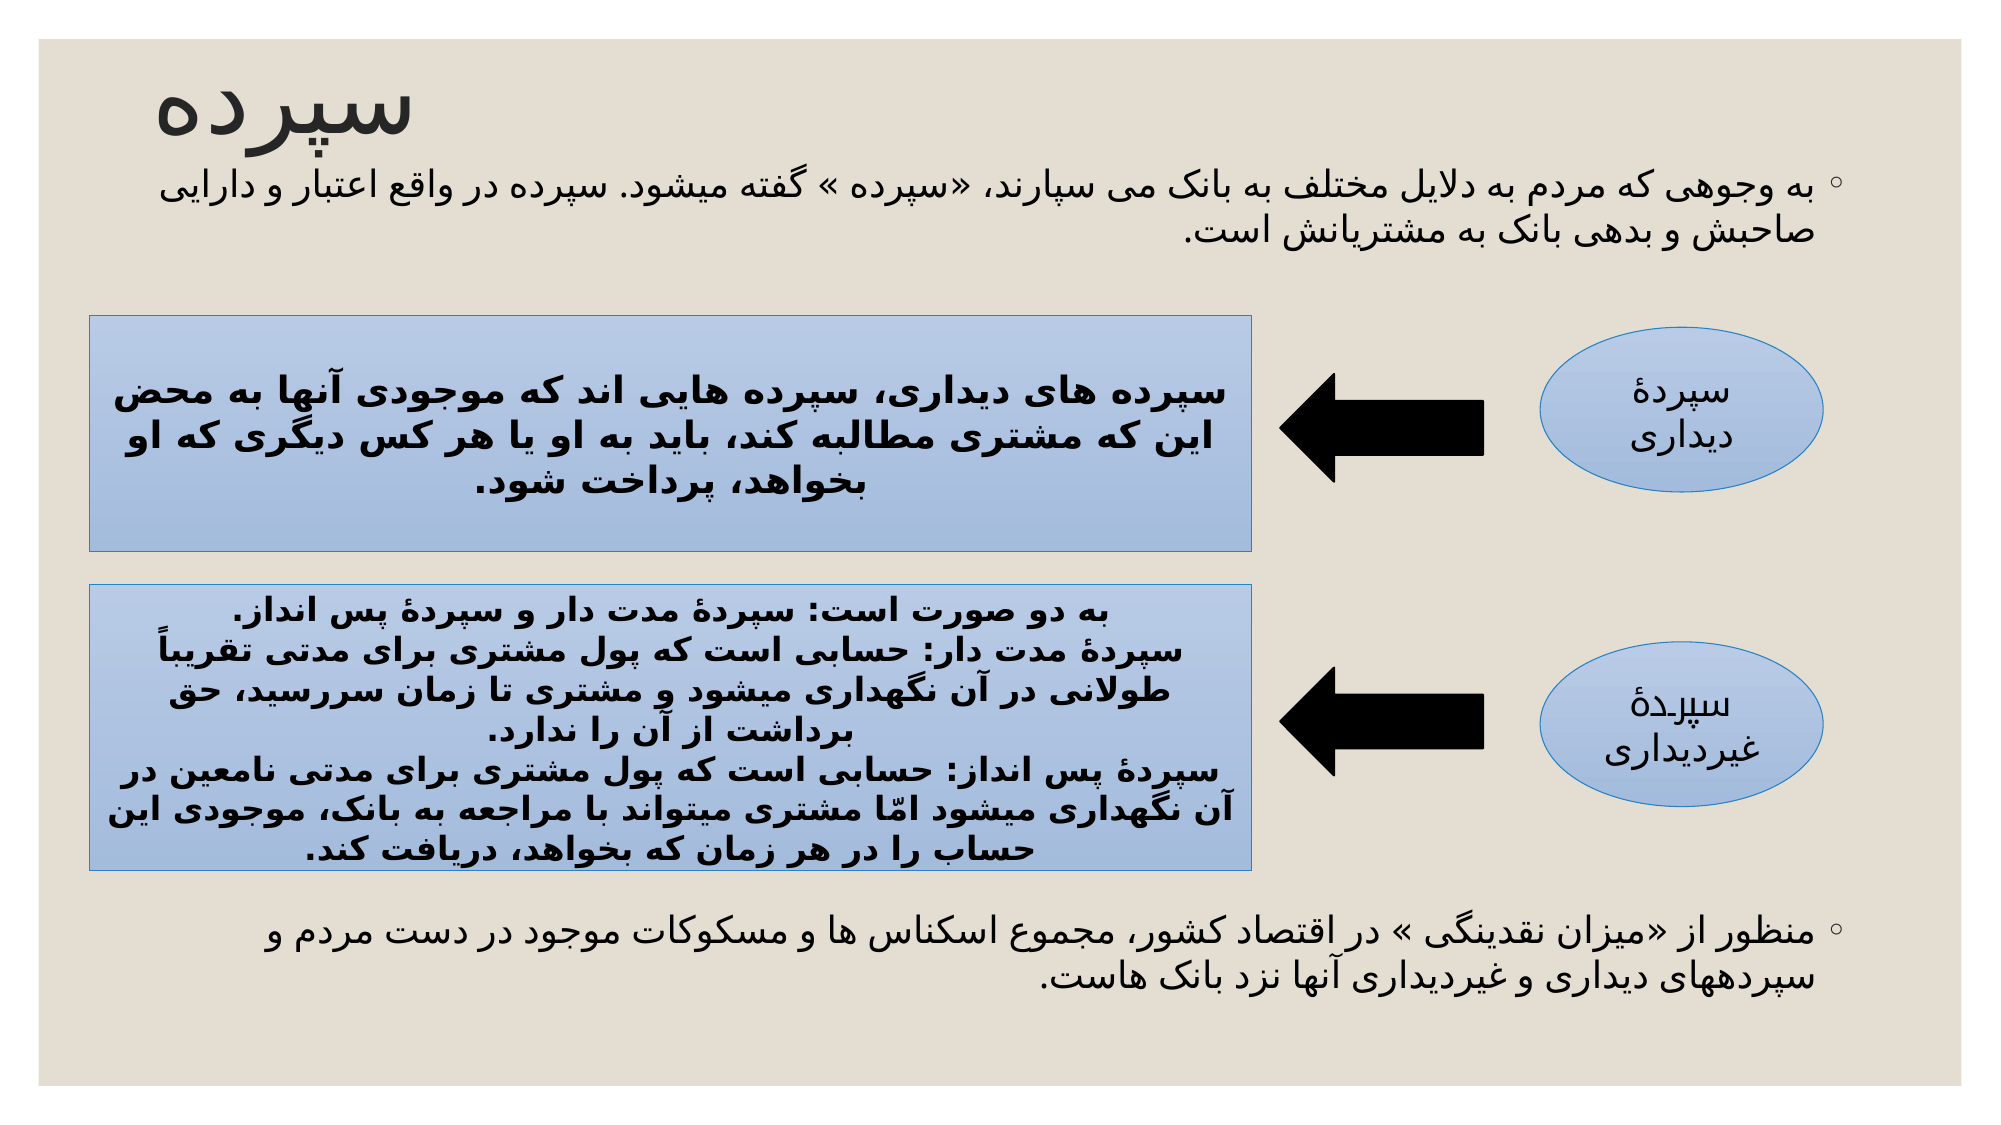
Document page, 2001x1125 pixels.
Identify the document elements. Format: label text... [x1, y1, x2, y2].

text_box سپردۀ دیداری [1539, 326, 1824, 493]
text_box سپردۀ غیردیداری [1539, 641, 1824, 808]
text_box سپرده های دیداری، سپرده هایی اند که موجودی آنها به محض این که مشتری مطالبه کند، باید به او یا هر کس دیگری که او بخواهد، پرداخت شود. [89, 315, 1252, 552]
text_box [1279, 666, 1485, 777]
text_box [1279, 372, 1485, 483]
title سپرده [137, 25, 1863, 152]
text_box به دو صورت است: سپردۀ مدت دار و سپردۀ پس انداز. سپردۀ مدت دار: حسابی است که پول مشتری برای مدتی تقریباً طولانی در آن نگهداری میشود و مشتری تا زمان سررسید، حق برداشت از آن را ندارد. سپردۀ پس انداز: حسابی است که پول مشتری برای مدتی نامعین در آن نگهداری میشود امّا مشتری میتواند با مراجعه به بانک، موجودی این حساب را در هر زمان که بخواهد، دریافت کند. [89, 584, 1252, 871]
list به وجوهی که مردم به دلایل مختلف به بانک می سپارند، «سپرده » گفته میشود. سپرده در واقع اعتبار و دارایی صاحبش و بدهی بانک به مشتریانش است. منظور از «میزان نقدینگی » در اقتصاد کشور، مجموع اسکناس ها و مسکوکات موجود در دست مردم و سپردههای دیداری و غیردیداری آنها نزد بانک هاست. [137, 152, 1863, 1057]
